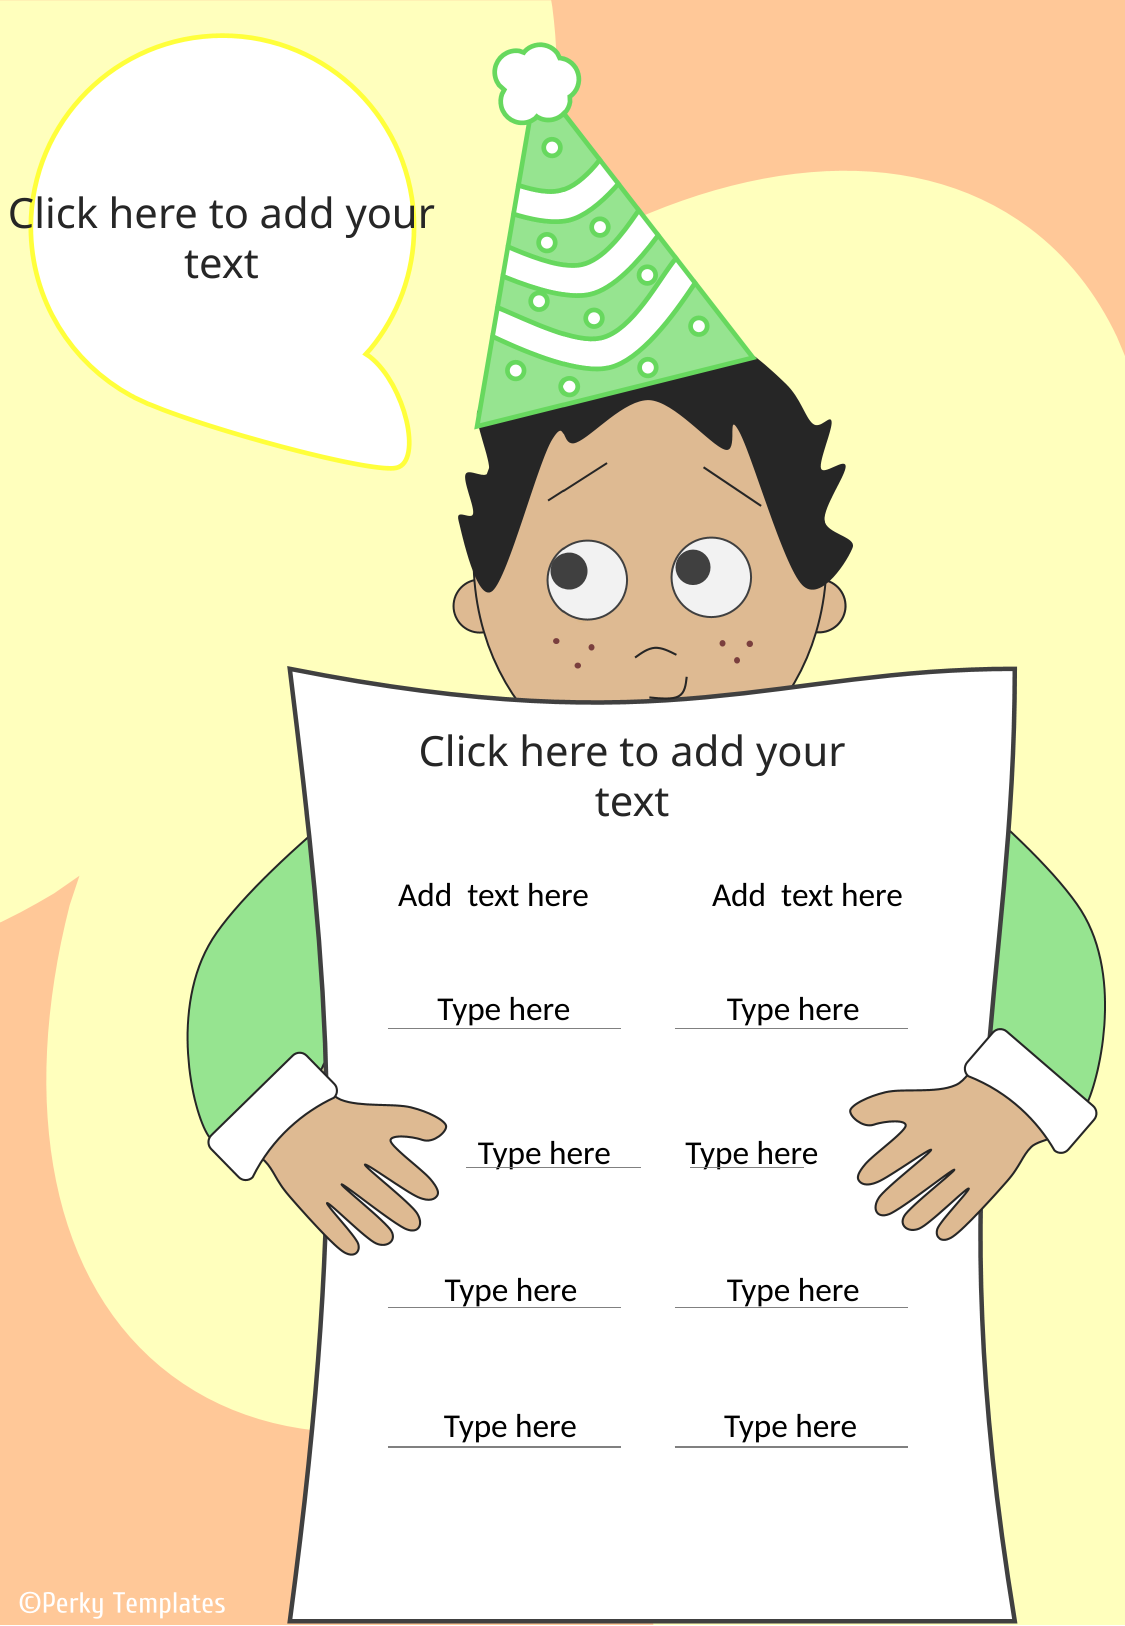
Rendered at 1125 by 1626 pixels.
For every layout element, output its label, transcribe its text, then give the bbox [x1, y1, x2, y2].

text_box Type here [371, 1397, 650, 1452]
text_box Type here [405, 1123, 684, 1179]
text_box Add text here [354, 866, 634, 921]
text_box Type here [651, 1397, 930, 1452]
text_box Click here to add your text [399, 717, 865, 833]
text_box Add text here [668, 866, 947, 921]
picture [0, 0, 1125, 1625]
text_box Type here [364, 979, 644, 1035]
text_box Type here [654, 1260, 933, 1316]
text_box Type here [684, 1123, 892, 1179]
text_box Click here to add your text [0, 179, 454, 295]
text_box Type here [654, 979, 933, 1035]
text_box Type here [371, 1260, 651, 1316]
